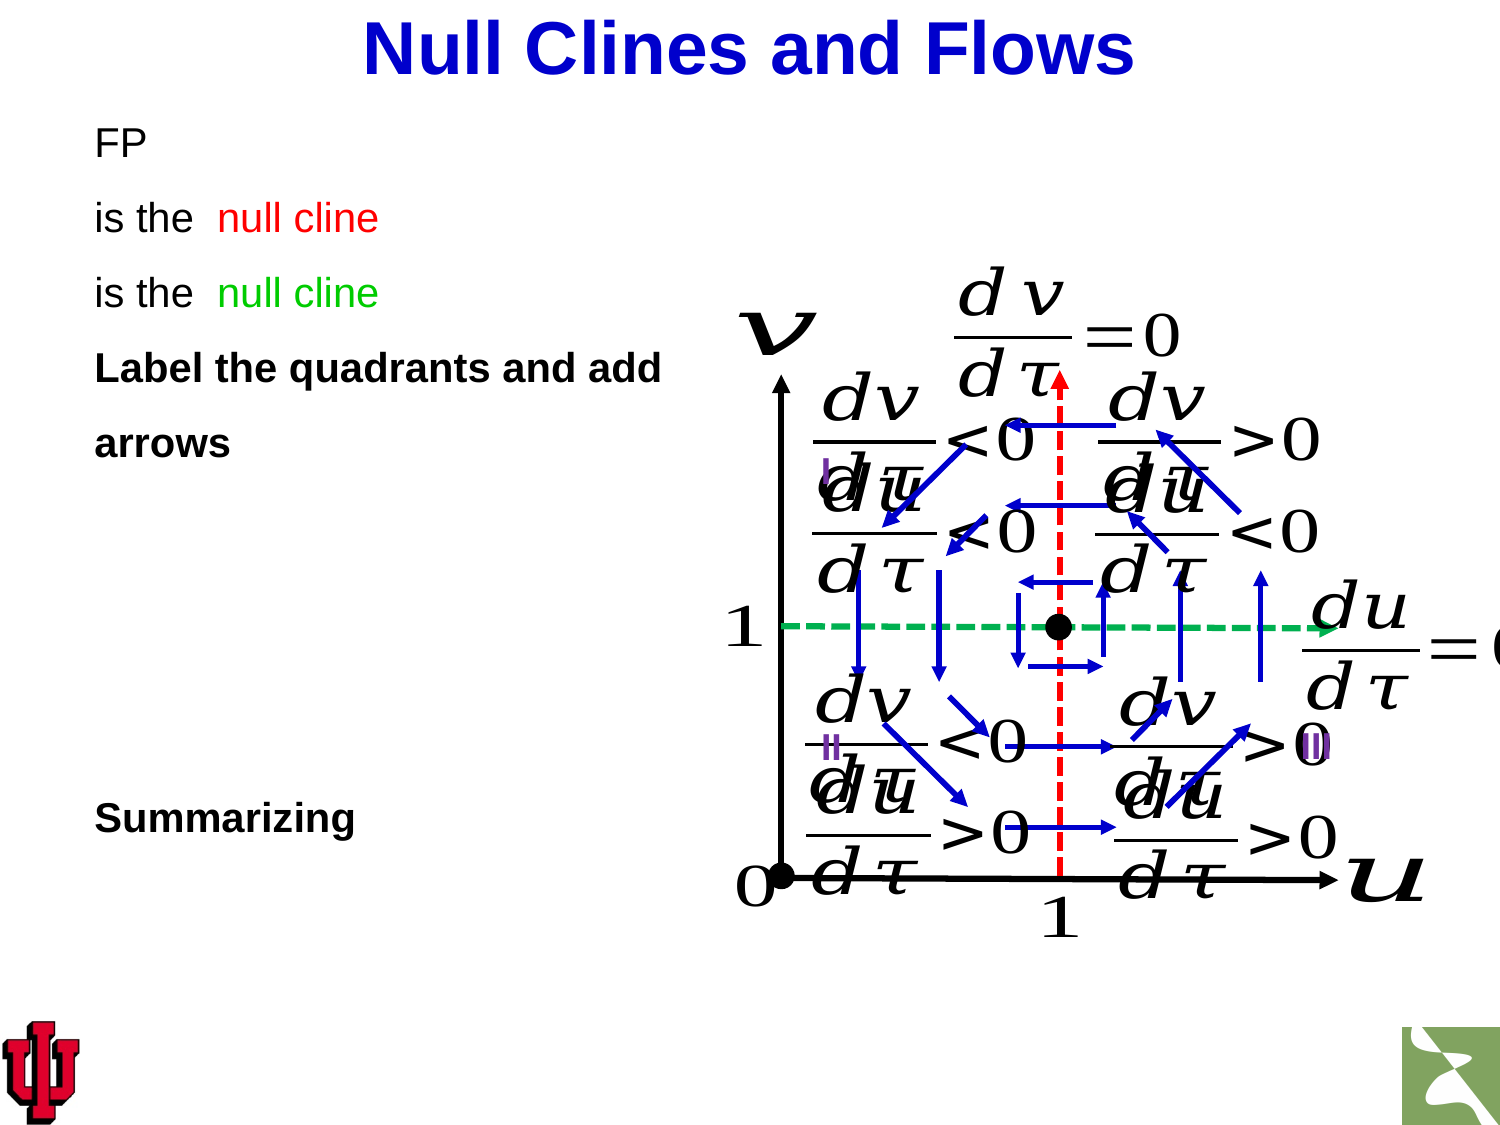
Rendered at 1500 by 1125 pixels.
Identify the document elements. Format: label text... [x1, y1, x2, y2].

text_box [719, 259, 1500, 952]
picture [1402, 1027, 1500, 1125]
picture [0, 1020, 80, 1125]
title Null Clines and Flows [0, 0, 1500, 90]
